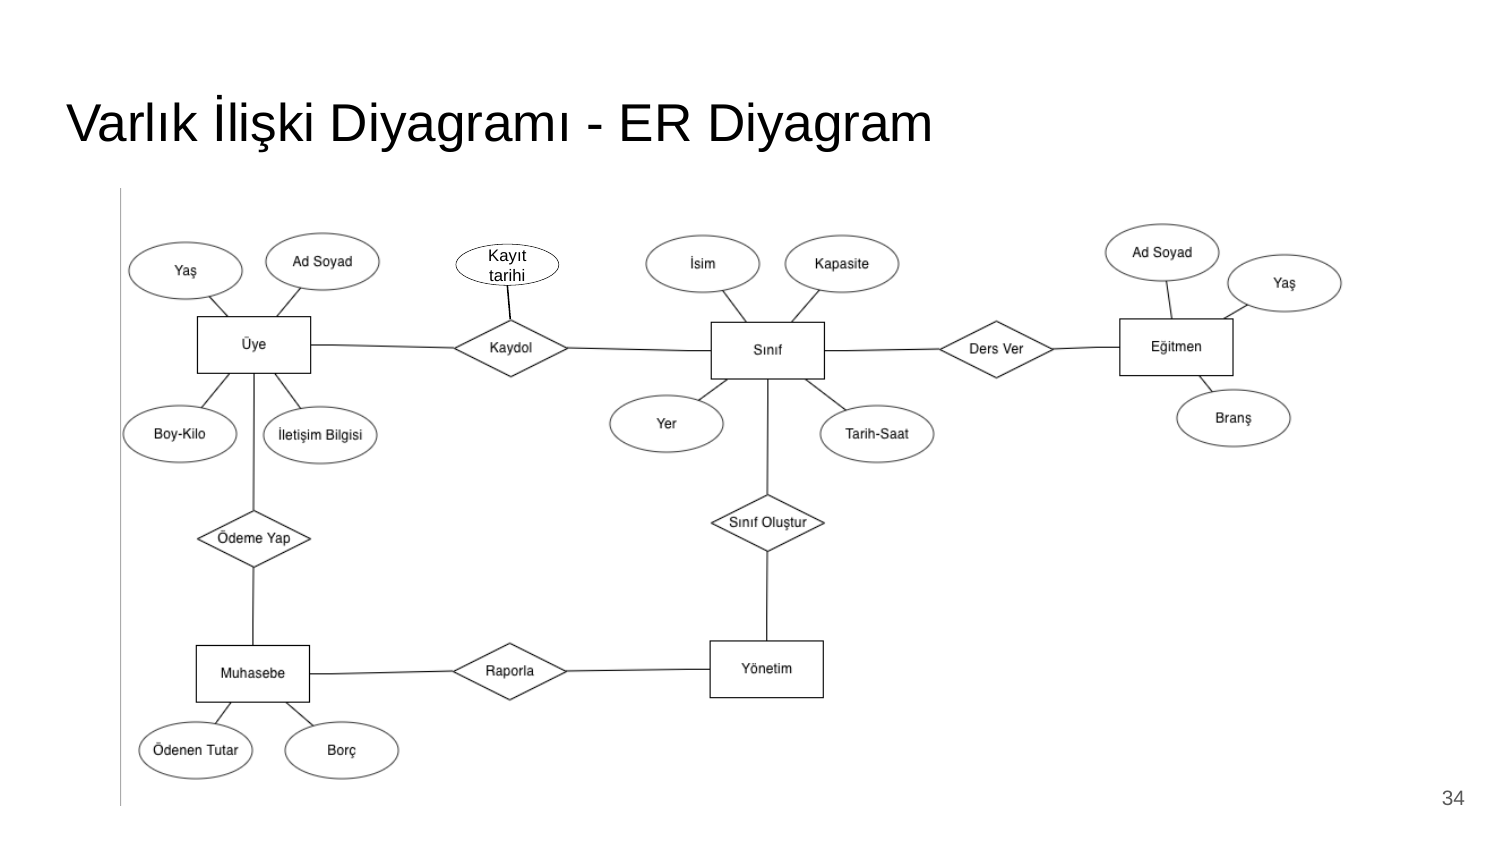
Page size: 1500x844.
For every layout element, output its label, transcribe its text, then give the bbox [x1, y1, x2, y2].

picture [119, 188, 1357, 806]
slide_number 34 [1389, 764, 1480, 830]
title Varlık İlişki Diyagramı - ER Diyagram [51, 72, 1449, 167]
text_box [507, 285, 511, 320]
